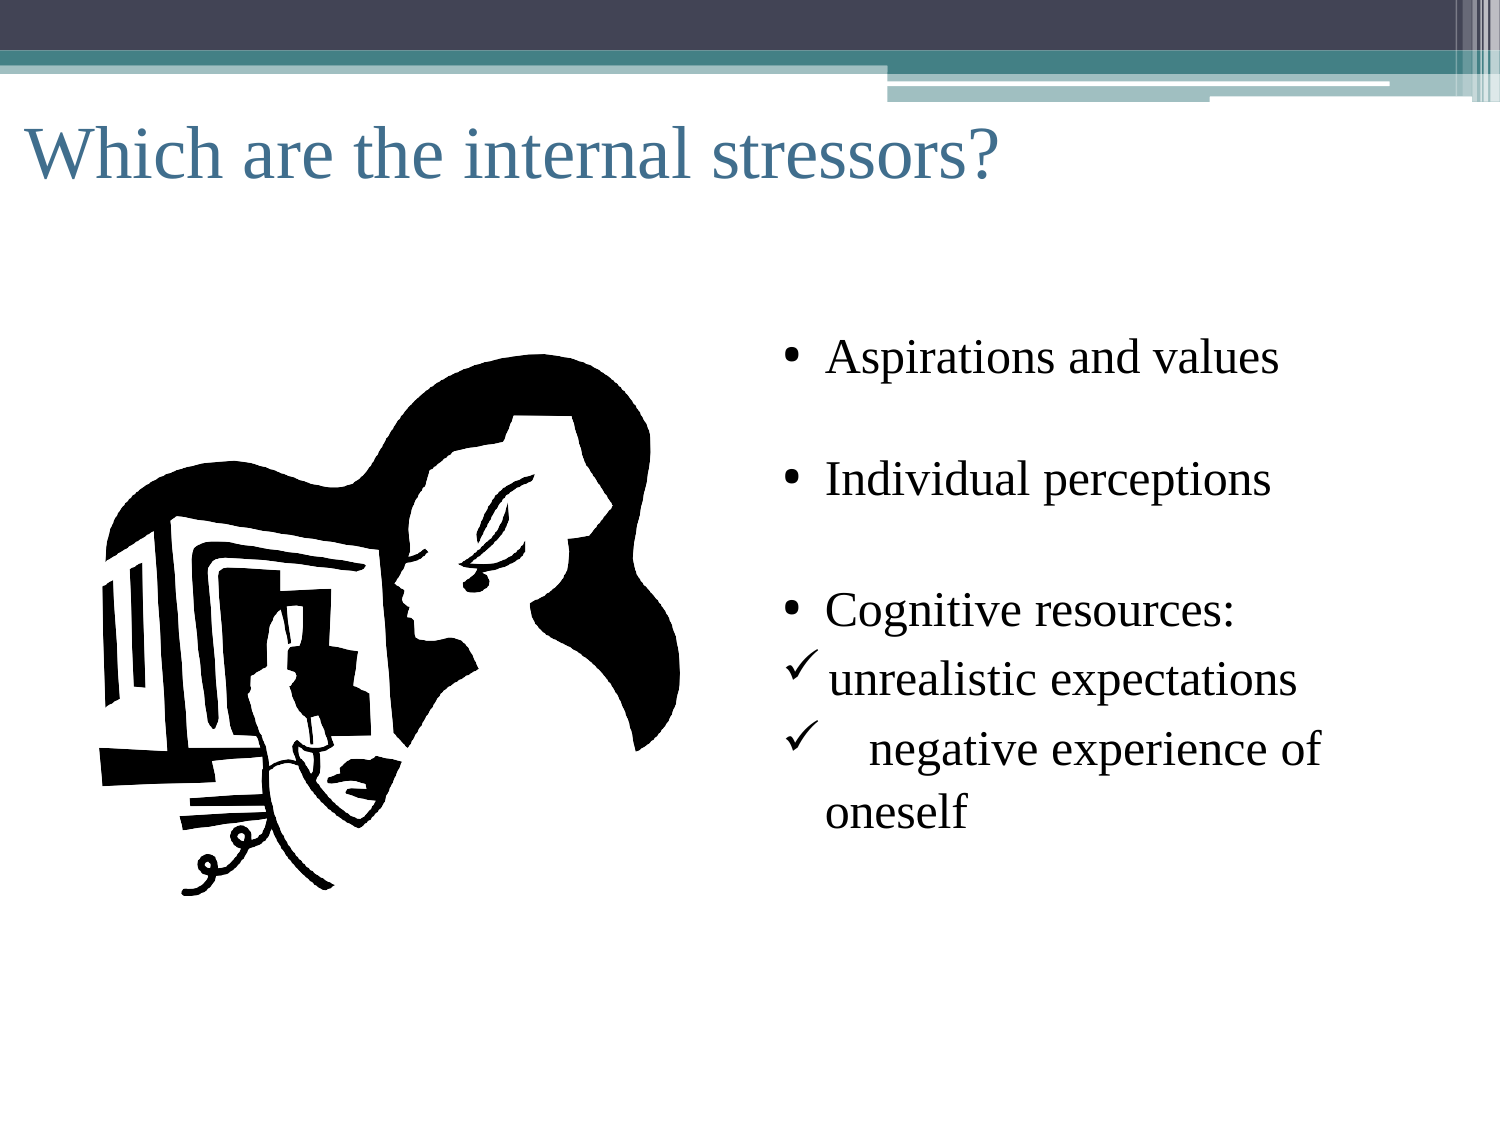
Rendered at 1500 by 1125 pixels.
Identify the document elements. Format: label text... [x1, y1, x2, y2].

picture [99, 354, 680, 896]
text_box Aspirations and values Individual perceptions Cognitive resources: unrealistic expectations negative experience of oneself [780, 321, 1379, 839]
title Which are the internal stressors? [22, 101, 1115, 292]
